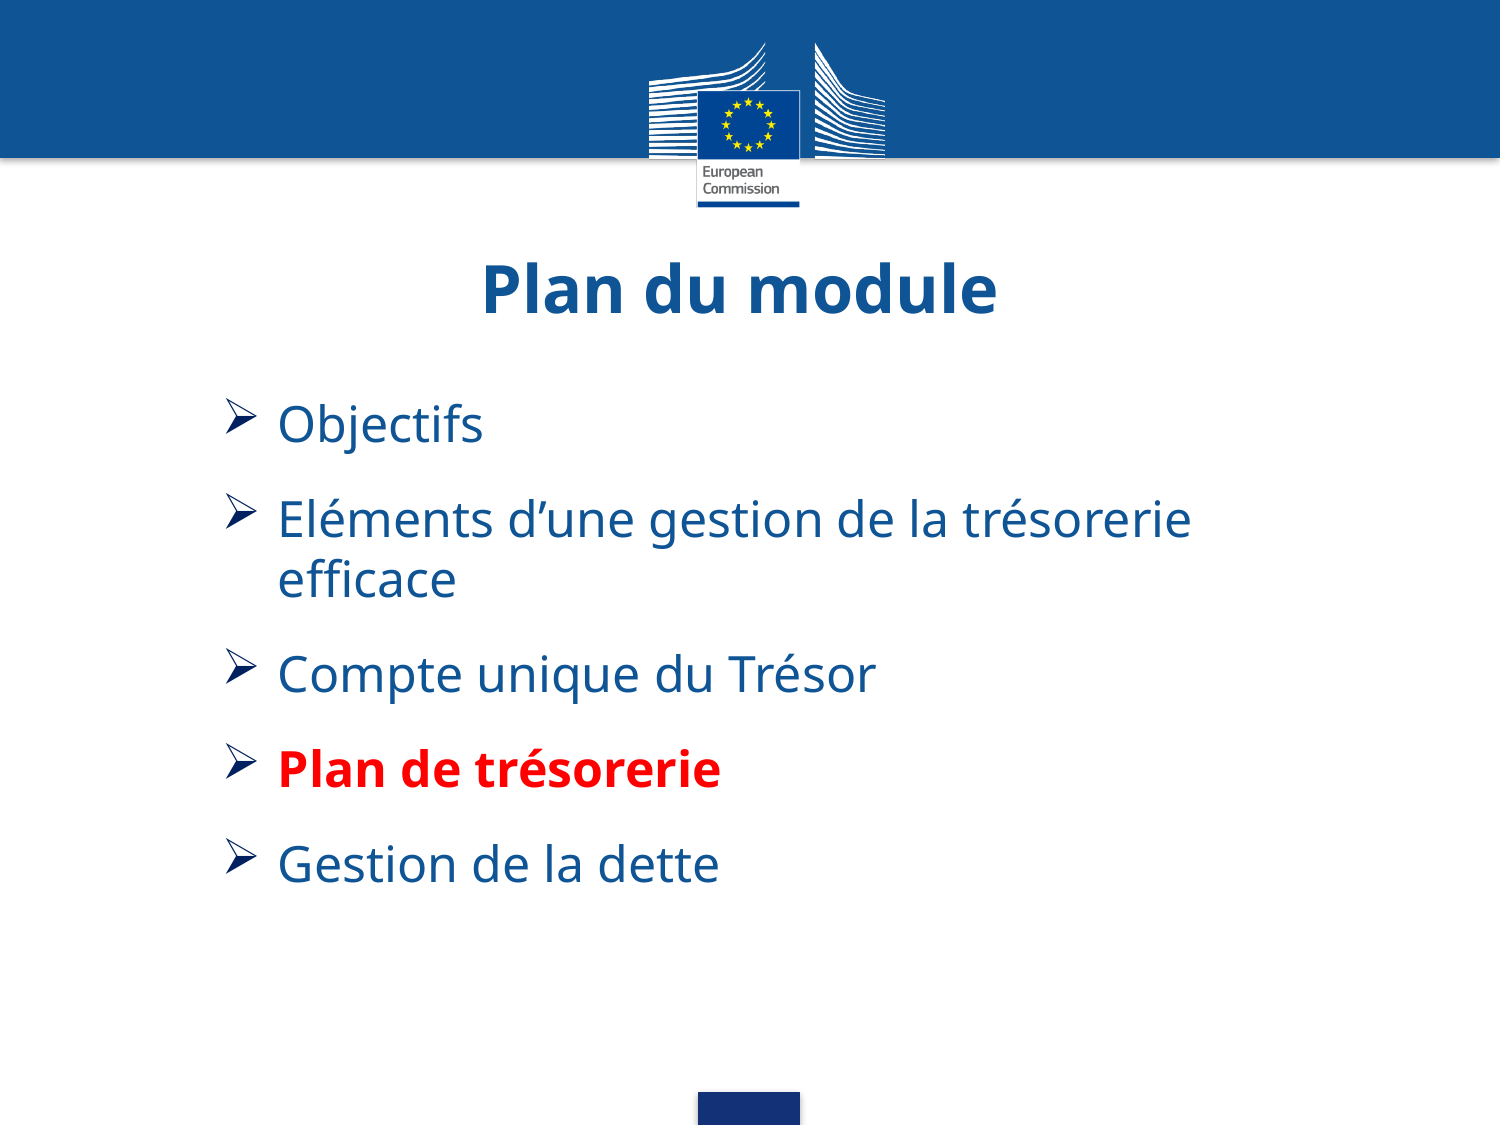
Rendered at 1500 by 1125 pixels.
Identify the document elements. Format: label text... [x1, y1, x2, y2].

list Objectifs Eléments d’une gestion de la trésorerie efficace Compte unique du Trésor Plan de trésorerie Gestion de la dette [206, 385, 1347, 1006]
picture [649, 42, 885, 208]
title Plan du module [64, 209, 1416, 364]
